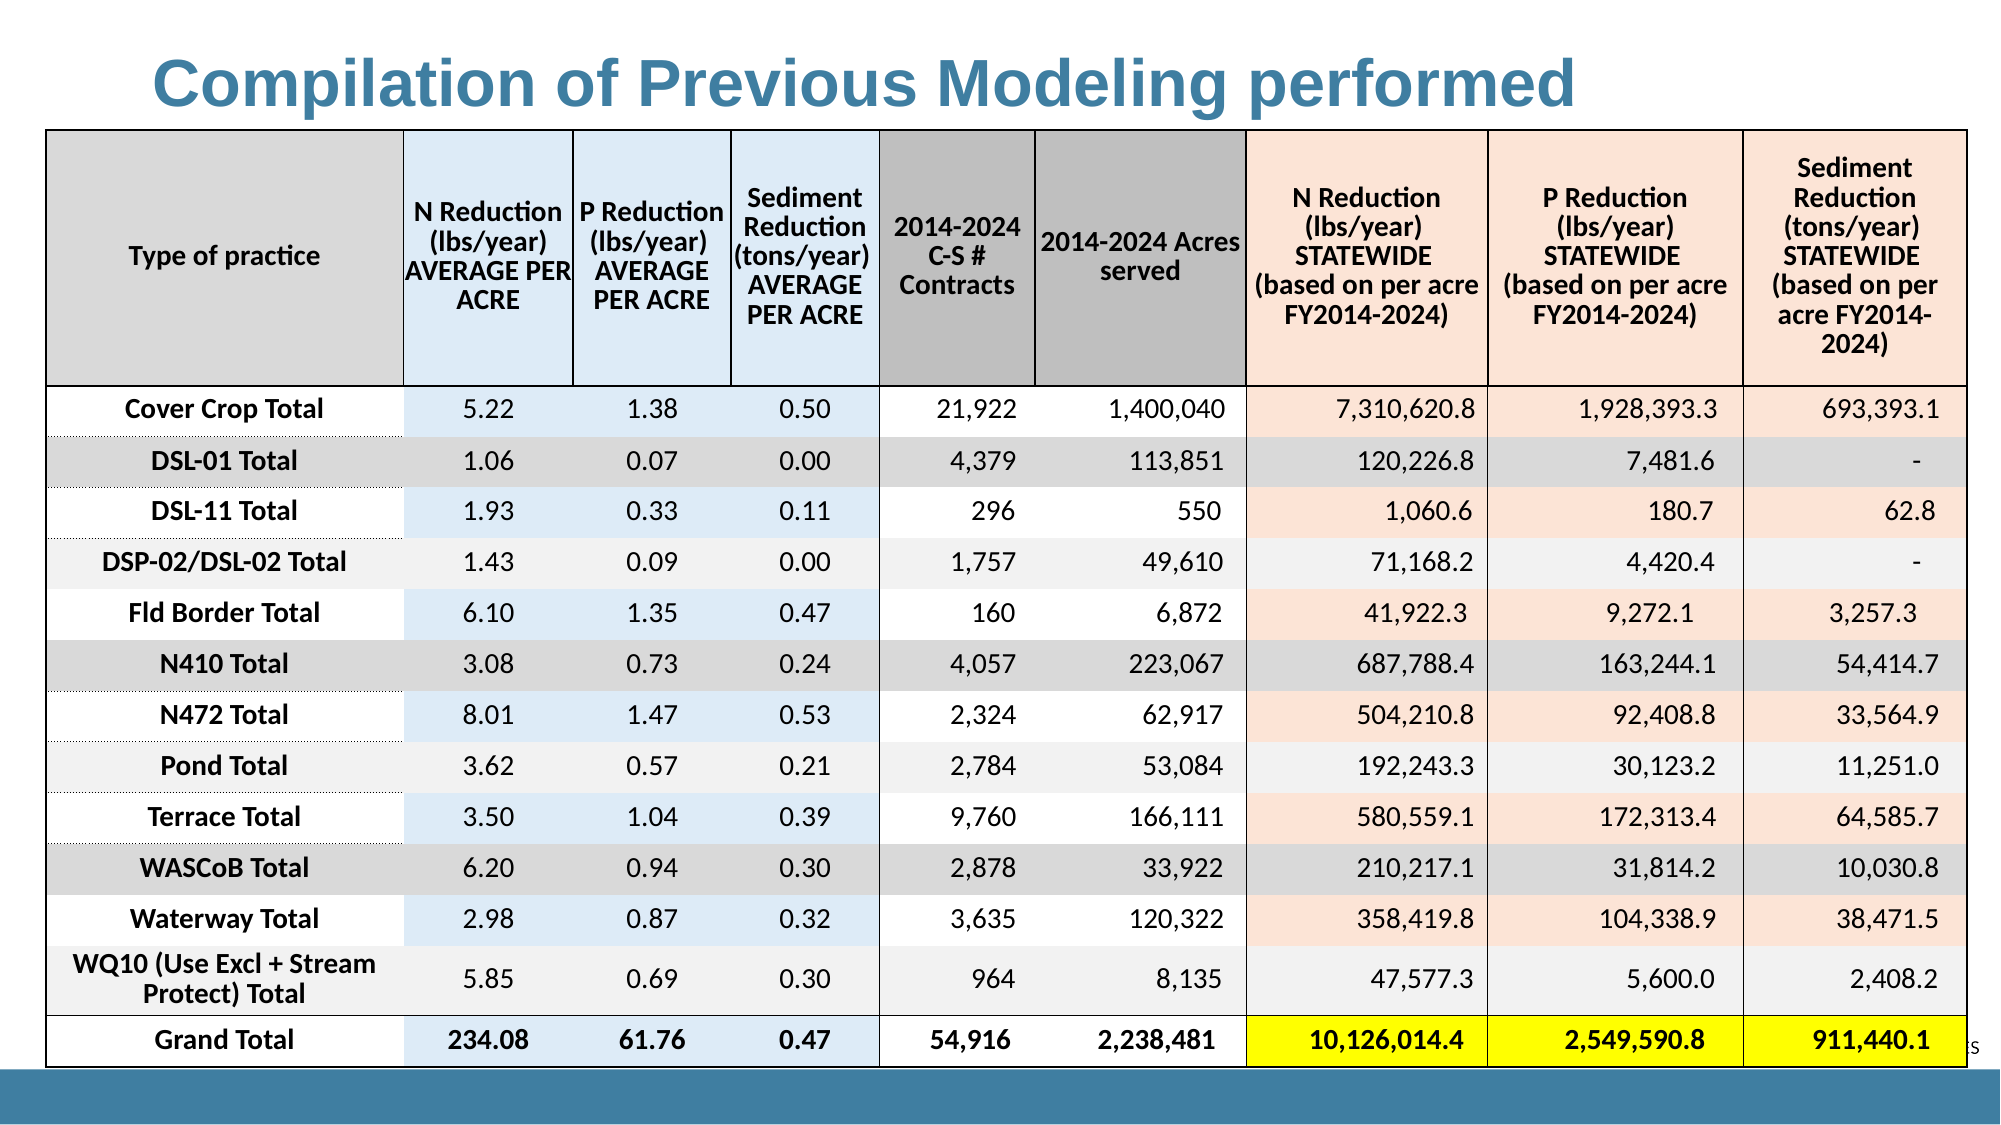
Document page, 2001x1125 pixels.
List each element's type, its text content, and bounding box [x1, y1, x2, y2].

table_cell 120,226.8 [1247, 437, 1487, 487]
table_cell 8.01 [404, 691, 573, 742]
table_cell 104,338.9 [1488, 895, 1743, 946]
table_cell 62,917 [1035, 691, 1246, 742]
table_cell 1,757 [880, 538, 1035, 589]
table_cell 0.47 [731, 1016, 879, 1066]
table_cell 2,408.2 [1744, 946, 1966, 1015]
table_header P Reduction (lbs/year) AVERAGE PER ACRE [574, 131, 730, 385]
table_cell 53,084 [1035, 742, 1246, 793]
table_cell 49,610 [1035, 538, 1246, 589]
table_cell 0.53 [731, 691, 879, 742]
table_cell 2,549,590.8 [1488, 1016, 1743, 1066]
table_cell 2.98 [404, 895, 573, 946]
table_cell Fld Border Total [47, 589, 404, 640]
table_cell 1.43 [404, 538, 573, 589]
table_cell 41,922.3 [1247, 589, 1487, 640]
table_cell 0.21 [731, 742, 879, 793]
table_cell Terrace Total [47, 793, 404, 844]
table_cell 210,217.1 [1247, 844, 1487, 895]
table_cell 0.11 [731, 487, 879, 538]
table_cell 0.87 [573, 895, 731, 946]
table_cell 33,922 [1035, 844, 1246, 895]
table_cell 0.73 [573, 640, 731, 691]
table_cell 9,272.1 [1488, 589, 1743, 640]
table_cell 2,878 [880, 844, 1035, 895]
table_cell 0.39 [731, 793, 879, 844]
table_cell 964 [880, 946, 1035, 1015]
table_cell WASCoB Total [47, 844, 404, 895]
table_cell 61.76 [573, 1016, 731, 1066]
table_cell 0.00 [731, 437, 879, 487]
table_cell 1.93 [404, 487, 573, 538]
table_cell 296 [880, 487, 1035, 538]
table_cell 160 [880, 589, 1035, 640]
table_cell 0.30 [731, 946, 879, 1015]
table_cell - [1744, 437, 1966, 487]
table_cell 62.8 [1744, 487, 1966, 538]
table_cell Pond Total [47, 742, 404, 793]
table_cell 10,126,014.4 [1247, 1016, 1487, 1066]
table_cell 21,922 [880, 387, 1035, 437]
table_cell 1,060.6 [1247, 487, 1487, 538]
table_cell 38,471.5 [1744, 895, 1966, 946]
table_cell 0.24 [731, 640, 879, 691]
table_cell 2,238,481 [1035, 1016, 1246, 1066]
table_cell 2,784 [880, 742, 1035, 793]
table_cell 6.20 [404, 844, 573, 895]
table_cell 1.47 [573, 691, 731, 742]
table_cell DSL-01 Total [47, 437, 404, 487]
table_cell 192,243.3 [1247, 742, 1487, 793]
table_cell Grand Total [47, 1016, 404, 1066]
table_cell N472 Total [47, 691, 404, 742]
table_cell 687,788.4 [1247, 640, 1487, 691]
table_cell - [1744, 538, 1966, 589]
table_cell 3.08 [404, 640, 573, 691]
table_header Sediment Reduction (tons/year) STATEWIDE (based on per acre FY2014-2024) [1744, 131, 1966, 385]
table_cell 163,244.1 [1488, 640, 1743, 691]
table_cell 2,324 [880, 691, 1035, 742]
table_cell 166,111 [1035, 793, 1246, 844]
table_cell 1.35 [573, 589, 731, 640]
table_cell 180.7 [1488, 487, 1743, 538]
table_header Type of practice [47, 131, 403, 385]
table_cell 5,600.0 [1488, 946, 1743, 1015]
table_cell 550 [1035, 487, 1246, 538]
table_cell 3.50 [404, 793, 573, 844]
table_cell 3,635 [880, 895, 1035, 946]
table_cell 1.06 [404, 437, 573, 487]
table_cell 0.32 [731, 895, 879, 946]
table_cell 0.94 [573, 844, 731, 895]
table_cell 358,419.8 [1247, 895, 1487, 946]
table_cell 1,928,393.3 [1488, 387, 1743, 437]
table_cell Cover Crop Total [47, 387, 404, 437]
table_cell 234.08 [404, 1016, 573, 1066]
table_cell 4,057 [880, 640, 1035, 691]
table_cell DSL-11 Total [47, 487, 404, 538]
table_cell 5.85 [404, 946, 573, 1015]
table_cell 120,322 [1035, 895, 1246, 946]
table_cell 0.33 [573, 487, 731, 538]
table_cell 0.47 [731, 589, 879, 640]
table_cell 0.07 [573, 437, 731, 487]
table_cell 504,210.8 [1247, 691, 1487, 742]
table_cell 4,379 [880, 437, 1035, 487]
table_cell 4,420.4 [1488, 538, 1743, 589]
table_header N Reduction (lbs/year) AVERAGE PER ACRE [404, 131, 572, 385]
table_cell 0.57 [573, 742, 731, 793]
table_cell 0.30 [731, 844, 879, 895]
table_cell DSP-02/DSL-02 Total [47, 538, 404, 589]
table_cell 693,393.1 [1744, 387, 1966, 437]
table_cell 3,257.3 [1744, 589, 1966, 640]
table_cell 31,814.2 [1488, 844, 1743, 895]
table_cell 113,851 [1035, 437, 1246, 487]
table_cell 71,168.2 [1247, 538, 1487, 589]
table_cell 1.38 [573, 387, 731, 437]
table_header N Reduction (lbs/year) STATEWIDE (based on per acre FY2014-2024) [1247, 131, 1487, 385]
table_cell 6.10 [404, 589, 573, 640]
table_cell 10,030.8 [1744, 844, 1966, 895]
picture [1968, 974, 1979, 1054]
table_cell 0.69 [573, 946, 731, 1015]
table_cell 33,564.9 [1744, 691, 1966, 742]
table_cell 30,123.2 [1488, 742, 1743, 793]
table_cell 172,313.4 [1488, 793, 1743, 844]
table_cell 580,559.1 [1247, 793, 1487, 844]
table_cell 1,400,040 [1035, 387, 1246, 437]
table_cell 0.00 [731, 538, 879, 589]
table_cell 54,414.7 [1744, 640, 1966, 691]
title Compilation of Previous Modeling performed [137, 59, 1863, 129]
table_cell 7,310,620.8 [1247, 387, 1487, 437]
table_cell 0.09 [573, 538, 731, 589]
table_cell 64,585.7 [1744, 793, 1966, 844]
table_cell 92,408.8 [1488, 691, 1743, 742]
table_header P Reduction (lbs/year) STATEWIDE (based on per acre FY2014-2024) [1489, 131, 1742, 385]
table_cell 8,135 [1035, 946, 1246, 1015]
table_cell 1.04 [573, 793, 731, 844]
table_cell WQ10 (Use Excl + Stream Protect) Total [47, 946, 404, 1015]
table_cell 6,872 [1035, 589, 1246, 640]
table_header Sediment Reduction (tons/year) AVERAGE PER ACRE [732, 131, 879, 385]
table_cell Waterway Total [47, 895, 404, 946]
table_cell 47,577.3 [1247, 946, 1487, 1015]
table_header 2014-2024 C-S # Contracts [880, 131, 1034, 385]
table_cell 3.62 [404, 742, 573, 793]
table_cell 7,481.6 [1488, 437, 1743, 487]
table_header 2014-2024 Acres served [1036, 131, 1245, 385]
table_cell 0.50 [731, 387, 879, 437]
table_cell N410 Total [47, 640, 404, 691]
table_cell 223,067 [1035, 640, 1246, 691]
table_cell 54,916 [880, 1016, 1035, 1066]
table_cell 5.22 [404, 387, 573, 437]
table_cell 911,440.1 [1744, 1016, 1966, 1066]
table_cell 9,760 [880, 793, 1035, 844]
table_cell 11,251.0 [1744, 742, 1966, 793]
